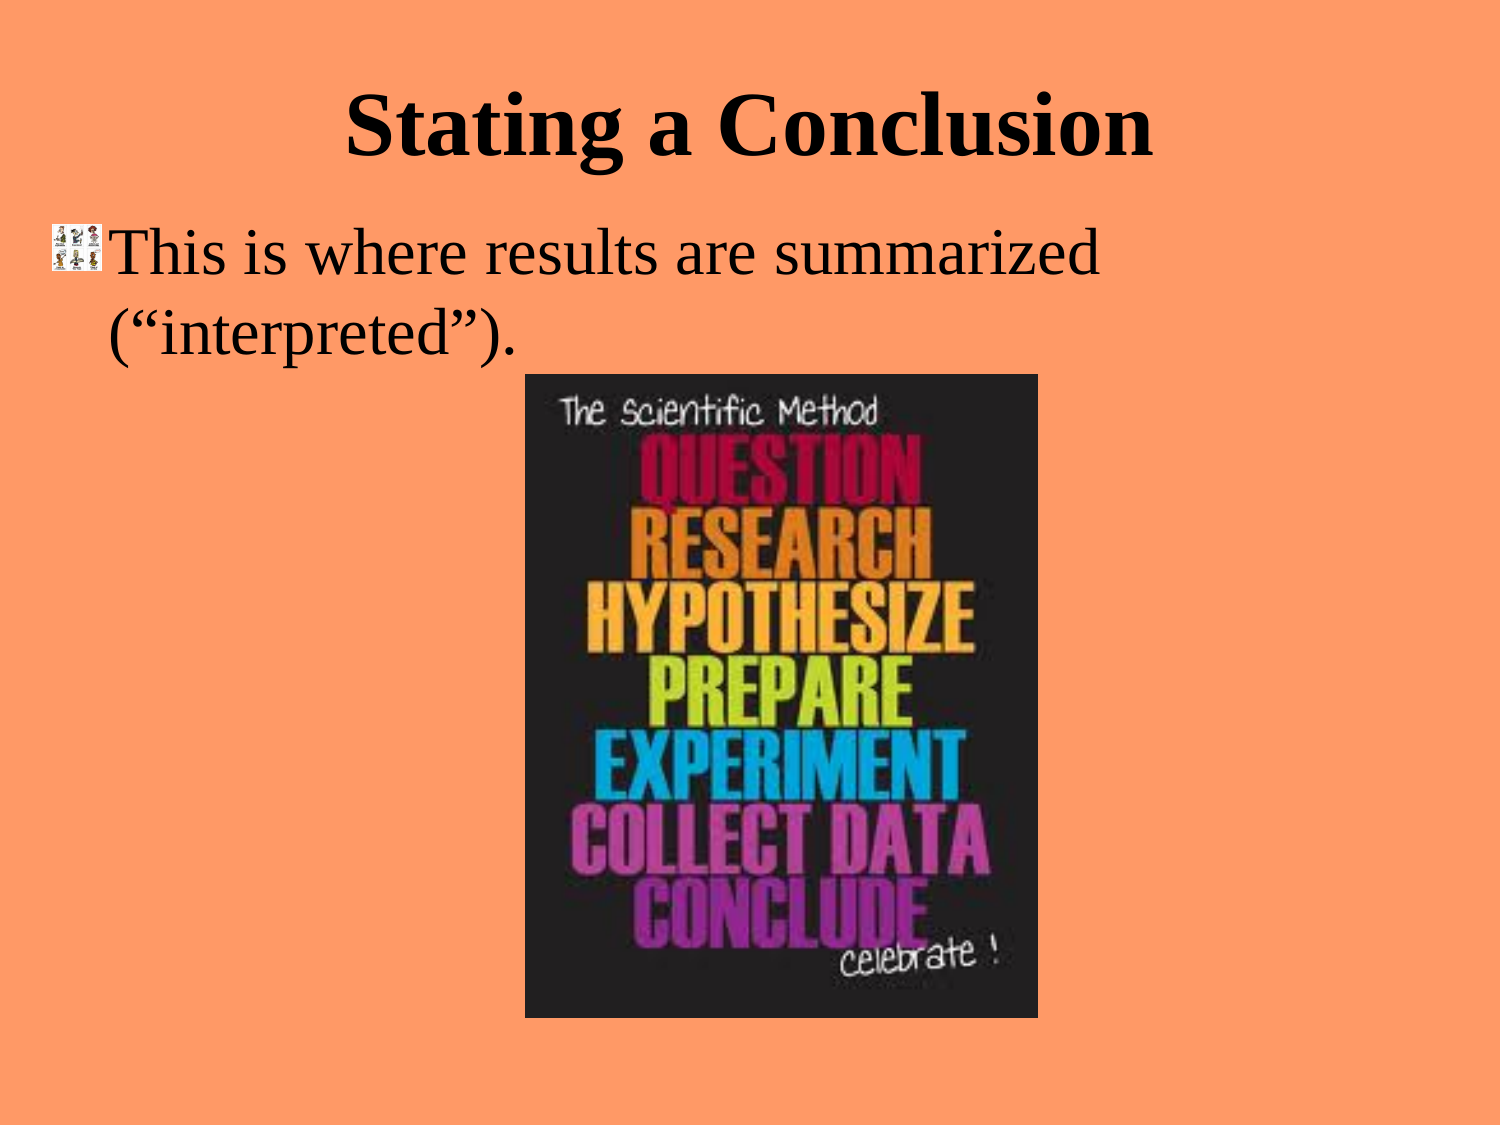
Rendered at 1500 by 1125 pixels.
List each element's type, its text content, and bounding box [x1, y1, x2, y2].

list This is where results are summarized (“interpreted”). [37, 200, 1500, 425]
title Stating a Conclusion [75, 24, 1425, 200]
picture [52, 224, 102, 271]
picture [524, 374, 1038, 1018]
